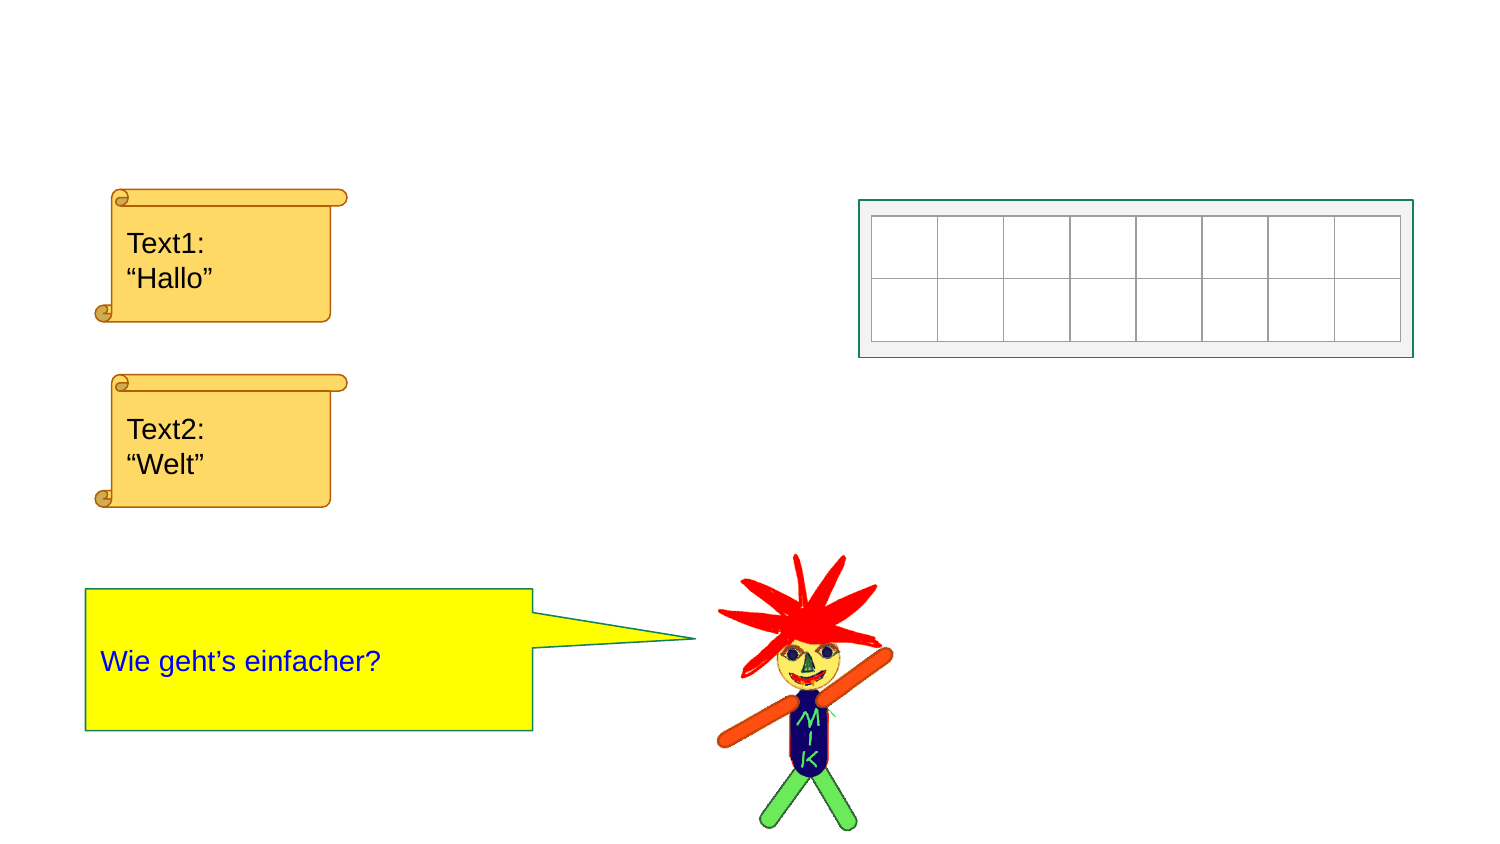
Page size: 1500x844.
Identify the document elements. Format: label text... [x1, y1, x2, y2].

table_cell [1137, 279, 1201, 341]
text_box [858, 200, 1414, 358]
table_cell [1004, 279, 1069, 341]
table_cell [872, 279, 937, 341]
text_box Text1: “Hallo” [95, 189, 348, 322]
table_header [938, 217, 1003, 278]
table_header [1004, 217, 1069, 278]
table_header [1203, 217, 1267, 278]
table_header [872, 217, 937, 278]
text_box Text2: “Welt” [95, 374, 348, 508]
text_box Wie geht’s einfacher? [85, 588, 693, 731]
table_cell [1335, 279, 1400, 341]
table_header [1137, 217, 1201, 278]
table_header [1071, 217, 1135, 278]
table_header [1269, 217, 1334, 278]
table_cell [1071, 279, 1135, 341]
table_cell [938, 279, 1003, 341]
table_cell [1269, 279, 1334, 341]
picture [698, 546, 906, 838]
table_cell [1203, 279, 1267, 341]
table_header [1335, 217, 1400, 278]
